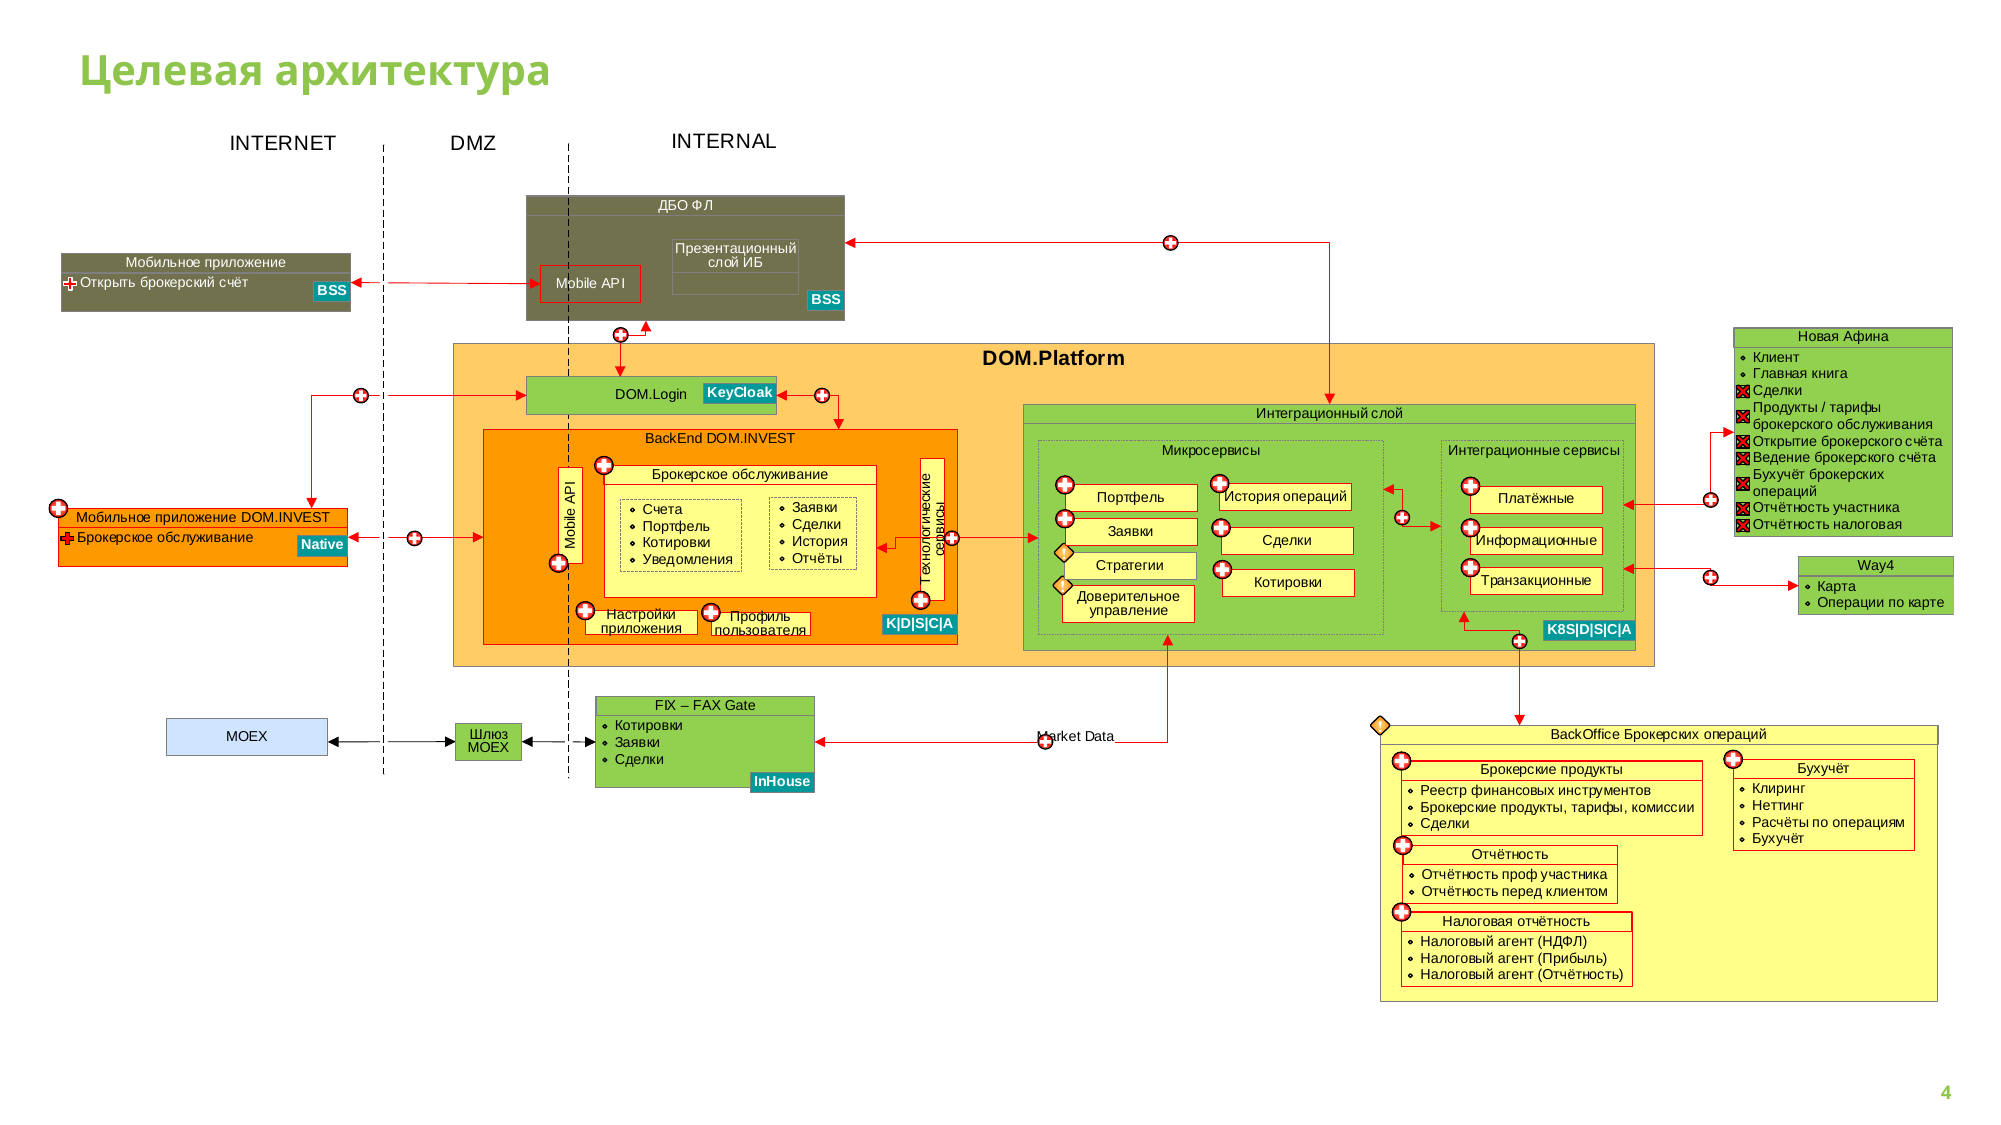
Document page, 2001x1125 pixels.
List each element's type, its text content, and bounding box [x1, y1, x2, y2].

picture [46, 122, 1954, 1003]
title Целевая архитектура [78, 43, 1922, 95]
